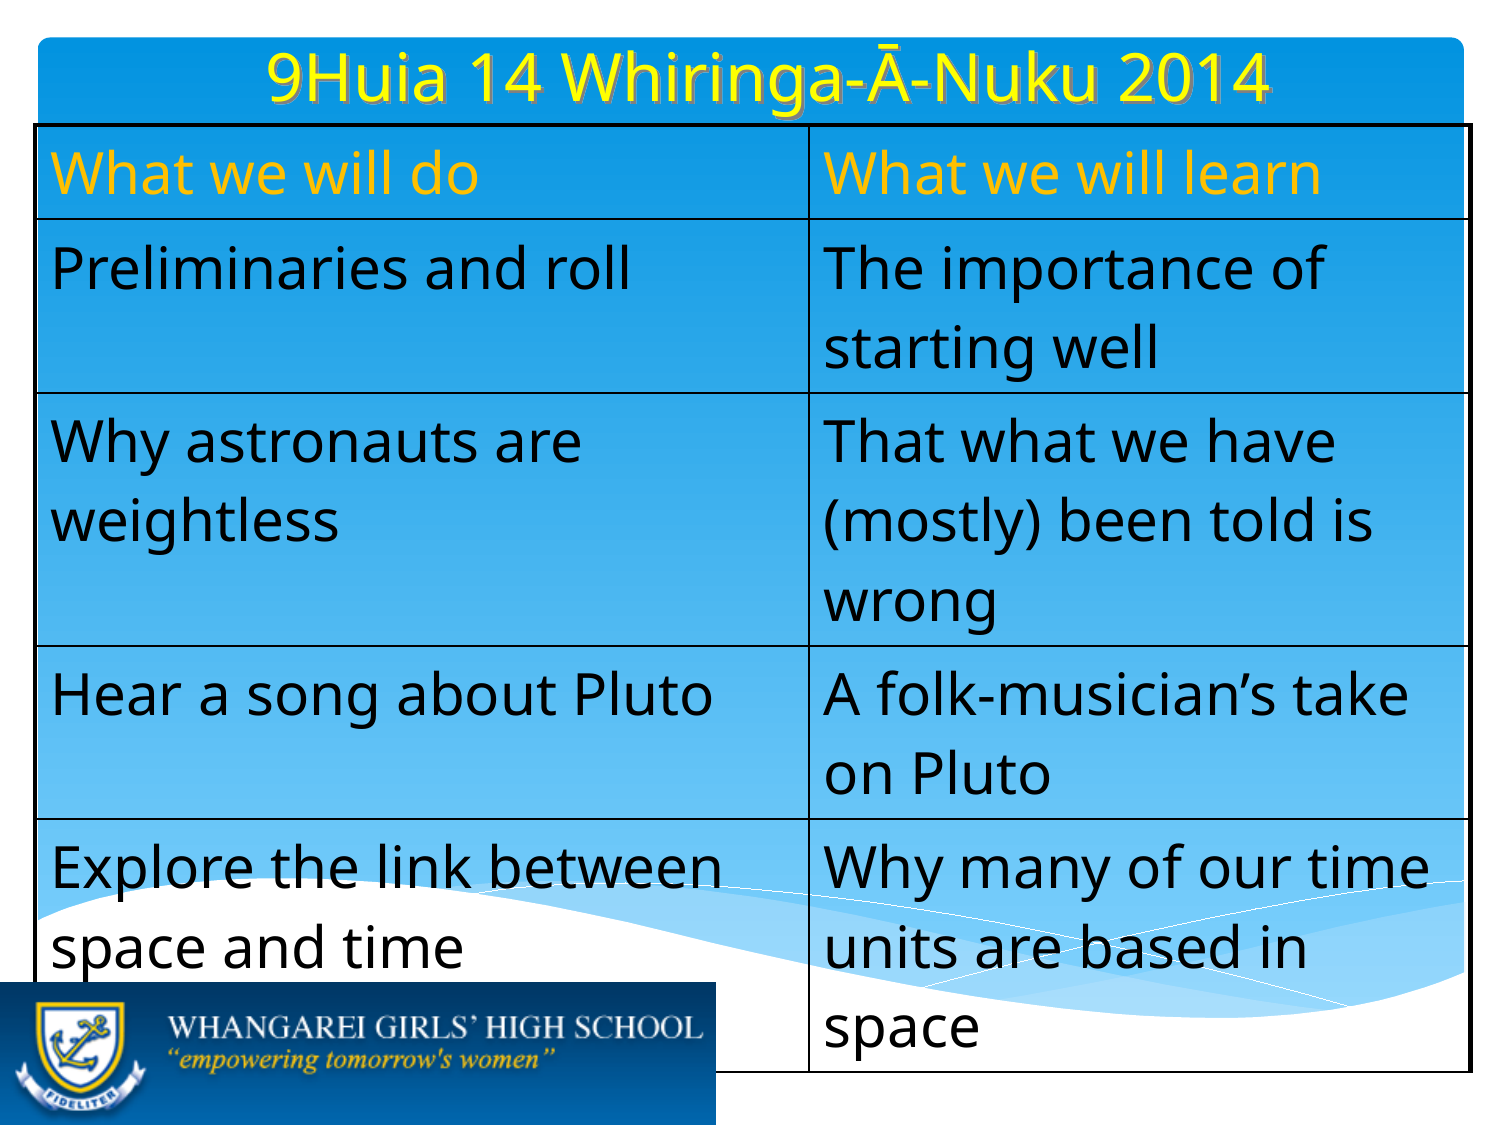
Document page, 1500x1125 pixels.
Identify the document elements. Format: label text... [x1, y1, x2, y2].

table_header What we will do [37, 127, 808, 218]
table_cell A folk-musician’s take on Pluto [810, 647, 1468, 818]
table_cell Preliminaries and roll [37, 220, 808, 392]
table_cell Explore the link between space and time [37, 820, 808, 1071]
text_box 9Huia 14 Whiringa-Ā-Nuku 2014 [162, 24, 1375, 123]
table_cell That what we have (mostly) been told is wrong [810, 394, 1468, 645]
table_header What we will learn [810, 127, 1468, 218]
table_cell Why astronauts are weightless [37, 394, 808, 645]
table_cell Why many of our time units are based in space [810, 820, 1468, 1071]
table_cell Hear a song about Pluto [37, 647, 808, 818]
table_cell The importance of starting well [810, 220, 1468, 392]
picture [0, 982, 716, 1125]
